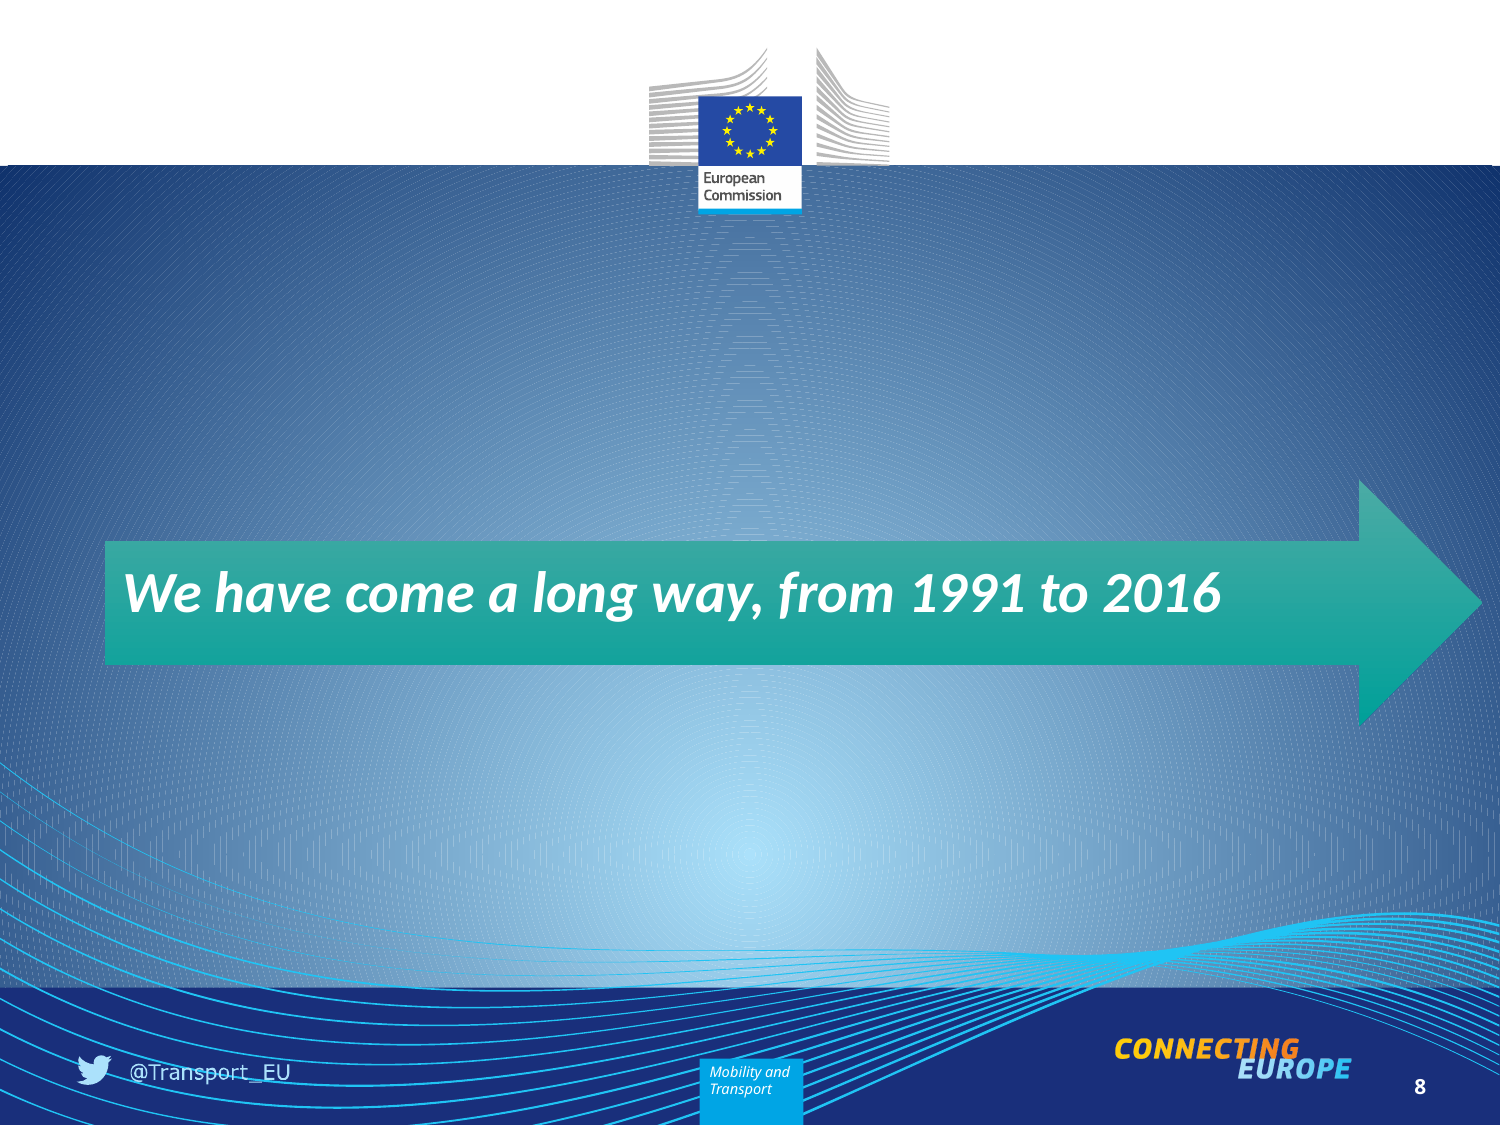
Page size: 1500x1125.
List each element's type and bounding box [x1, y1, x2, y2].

text_box [64, 267, 1424, 333]
text_box [0, 290, 1483, 1106]
